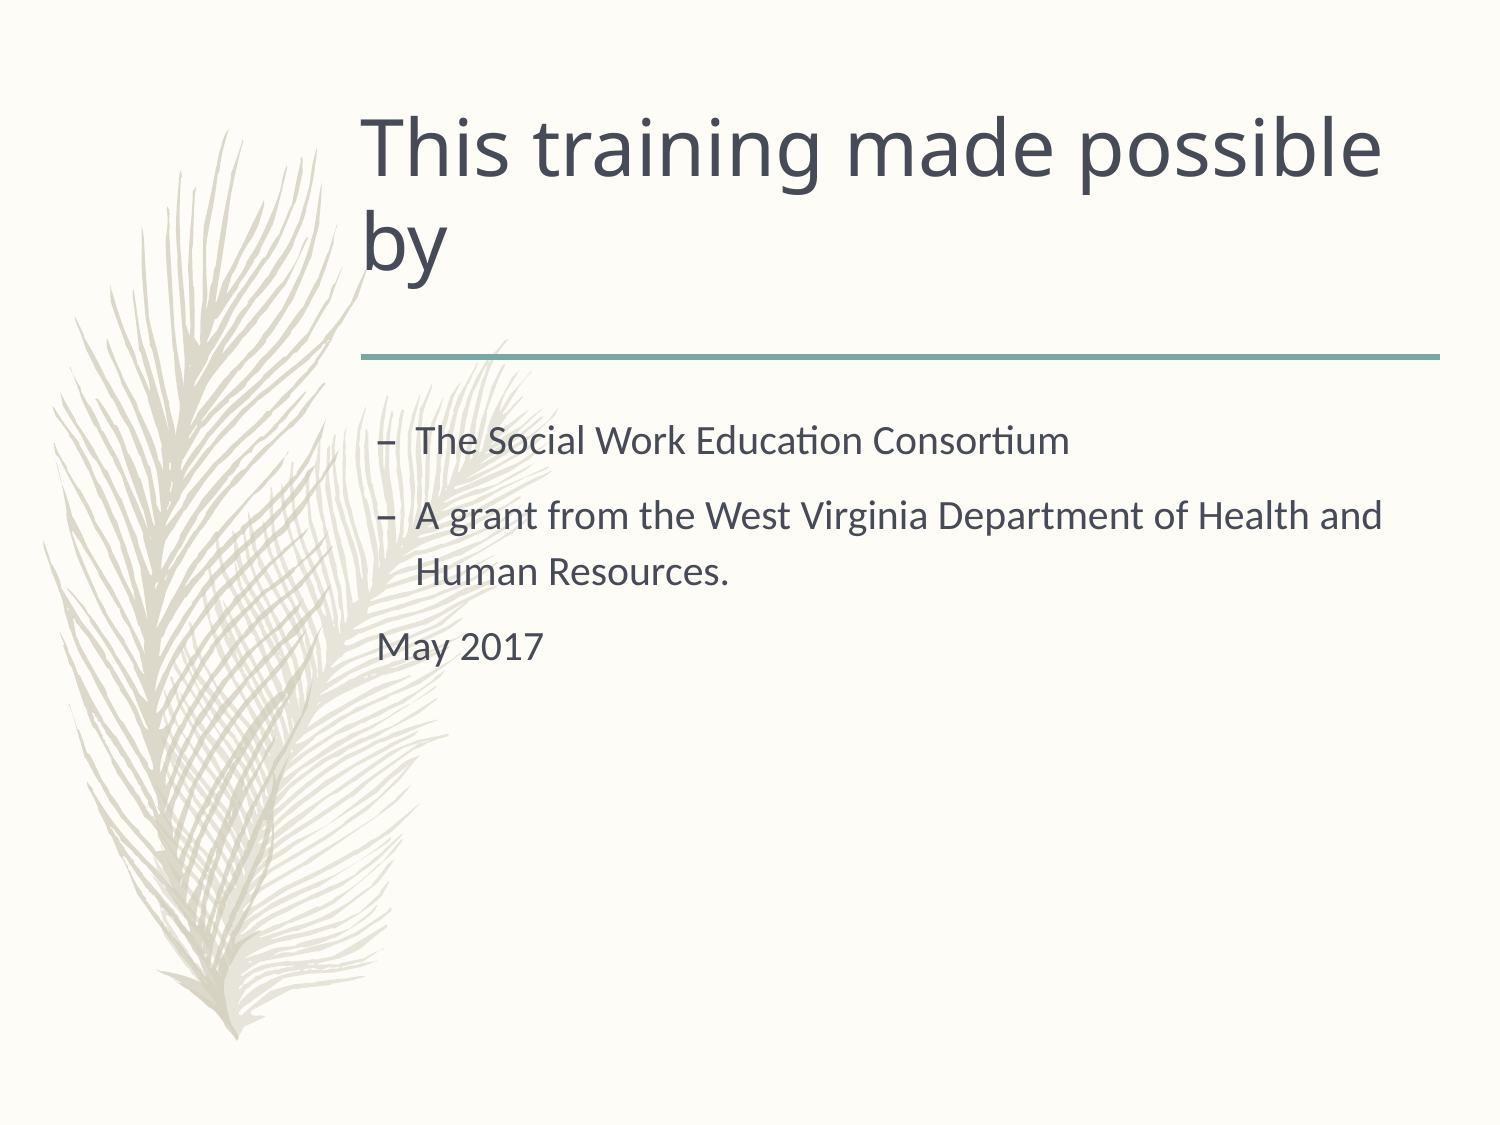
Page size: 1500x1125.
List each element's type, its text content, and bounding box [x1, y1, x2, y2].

title This training made possible by [345, 93, 1440, 350]
list The Social Work Education Consortium A grant from the West Virginia Department of Health and Human Resources. May 2017 [360, 399, 1440, 999]
